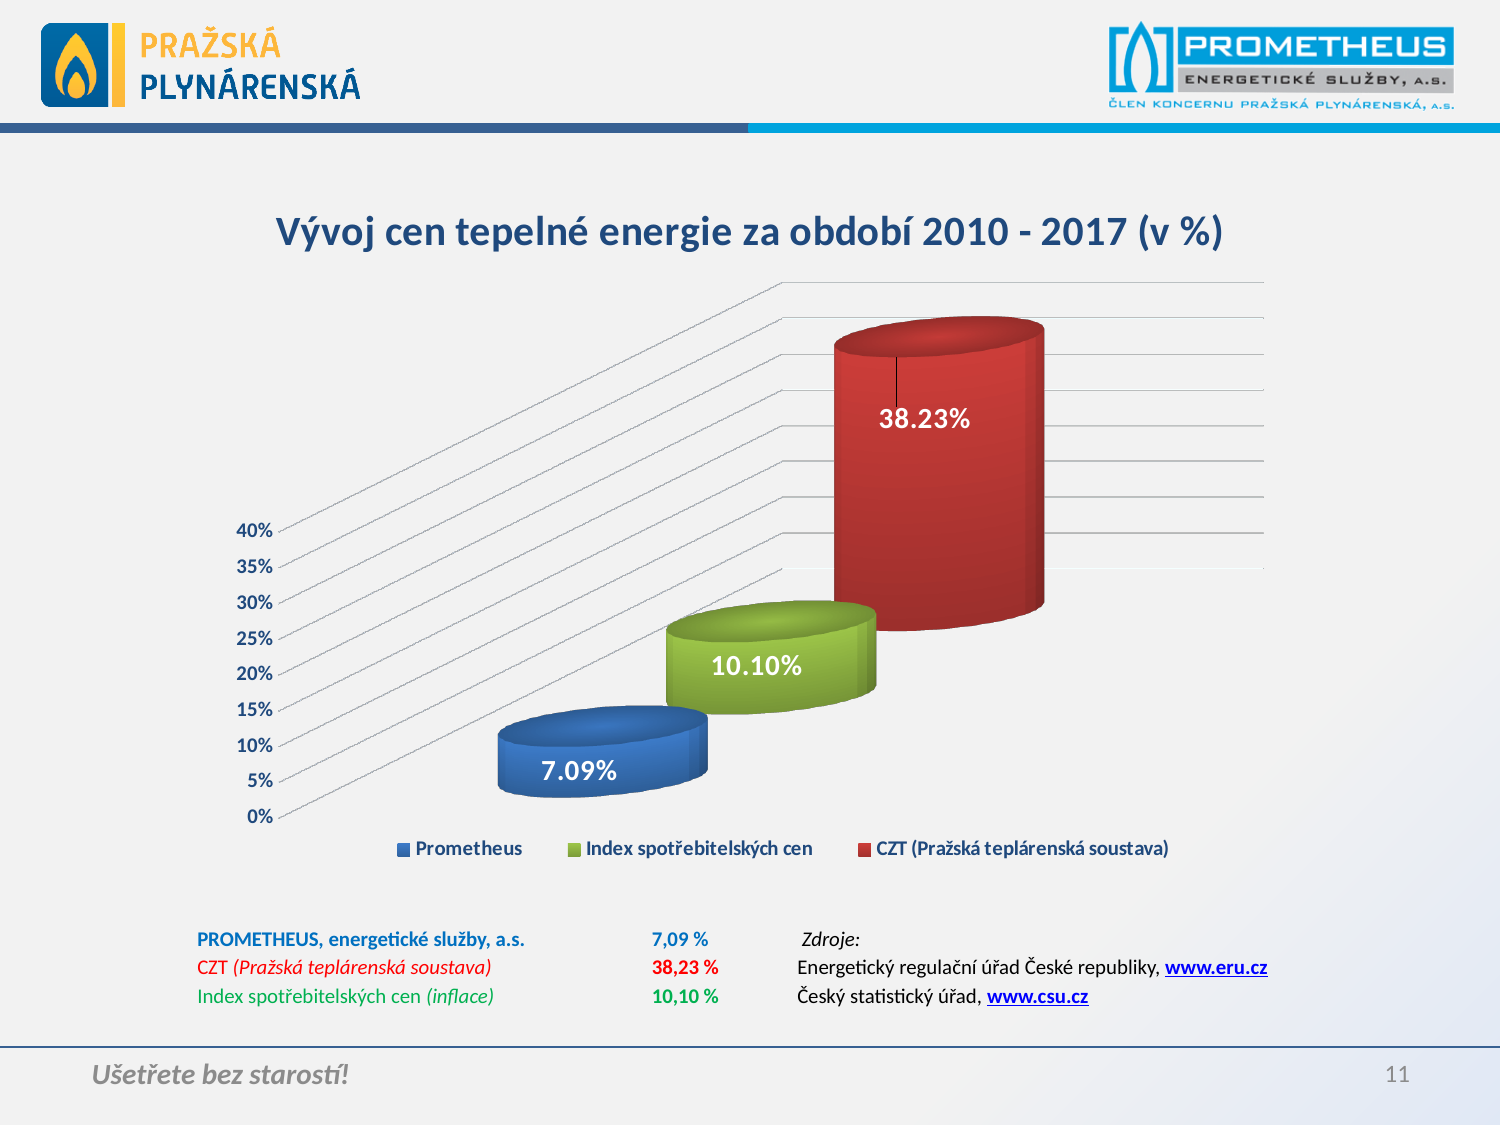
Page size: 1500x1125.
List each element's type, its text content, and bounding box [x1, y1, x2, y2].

footer Ušetřete bez starostí! [76, 1042, 552, 1103]
picture [1104, 18, 1459, 112]
chart [123, 179, 1376, 886]
text_box PROMETHEUS, energetické služby, a.s. 7,09 % Zdroje: CZT (Pražská teplárenská soustava) 38,23 % Energetický regulační úřad České republiky, www.eru.cz Index spotřebitelských cen (inflace) 10,10 % Český statistický úřad, www.csu.cz [182, 913, 1447, 1073]
slide_number 11 [1074, 1073, 1425, 1103]
picture [41, 23, 360, 107]
